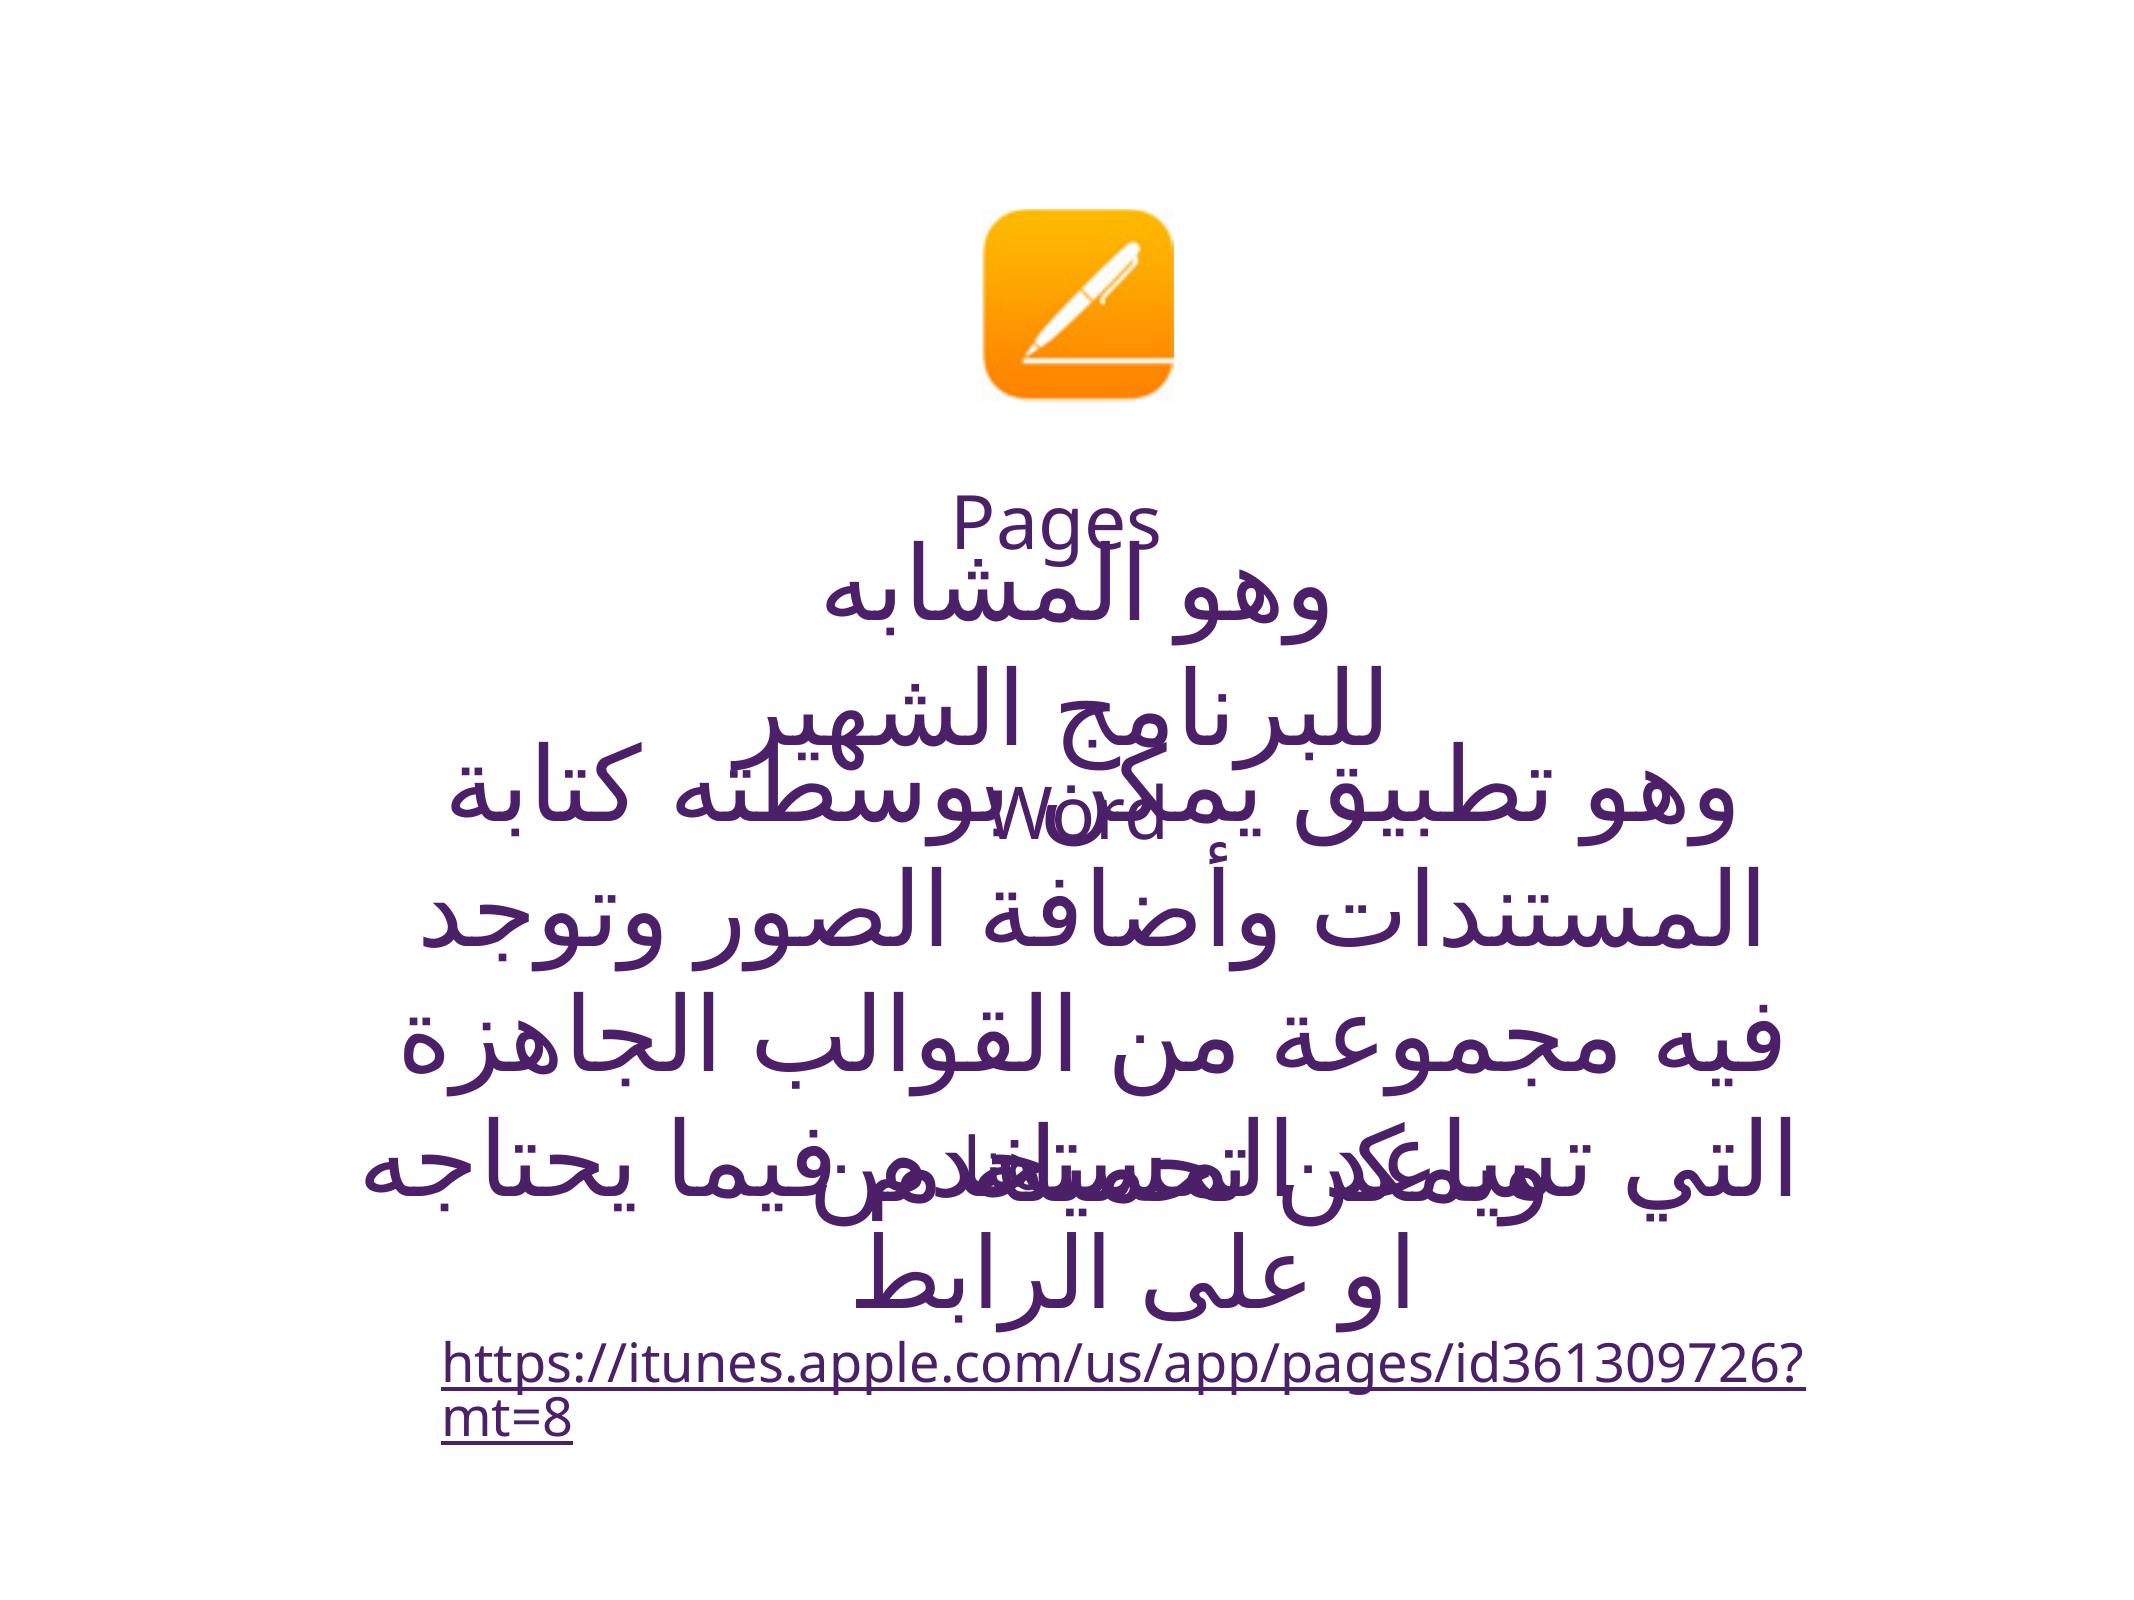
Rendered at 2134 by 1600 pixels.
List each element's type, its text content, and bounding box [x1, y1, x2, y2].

text_box ويمكن تحميله من [800, 1089, 1588, 1200]
text_box او على الرابط https://itunes.apple.com/us/app/pages/id361309726?mt=8 [432, 1200, 1835, 1476]
text_box وهو تطبيق يمكن بوسطته كتابة المستندات وأضافة الصور وتوجد فيه مجموعة من القوالب الجاهزة التي تساعد المستخدم فيما يحتاجه [338, 709, 1849, 1226]
text_box هنا [954, 1109, 1051, 1200]
picture [980, 209, 1175, 403]
text_box Pages [942, 466, 1191, 574]
text_box وهو المشابه للبرنامج الشهير Word [648, 508, 1507, 709]
